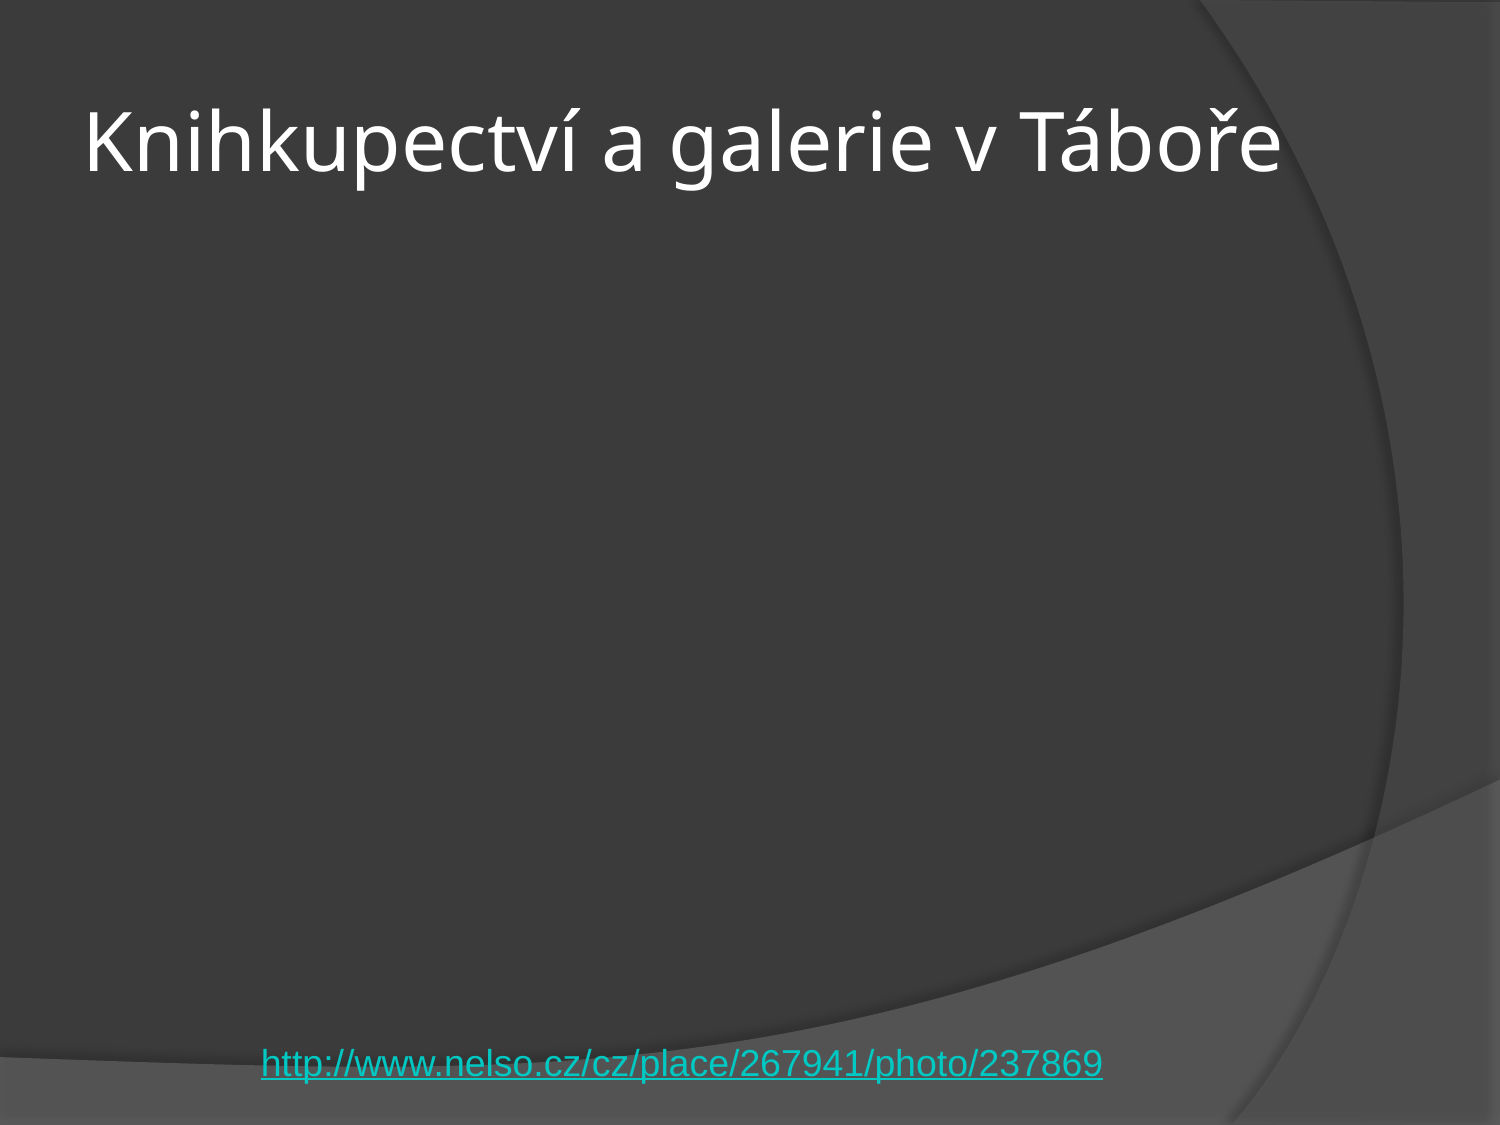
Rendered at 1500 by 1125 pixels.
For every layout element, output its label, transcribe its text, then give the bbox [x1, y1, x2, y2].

title Knihkupectví a galerie v Táboře [75, 45, 1300, 233]
text_box http://www.nelso.cz/cz/place/267941/photo/237869 [246, 1031, 1278, 1125]
